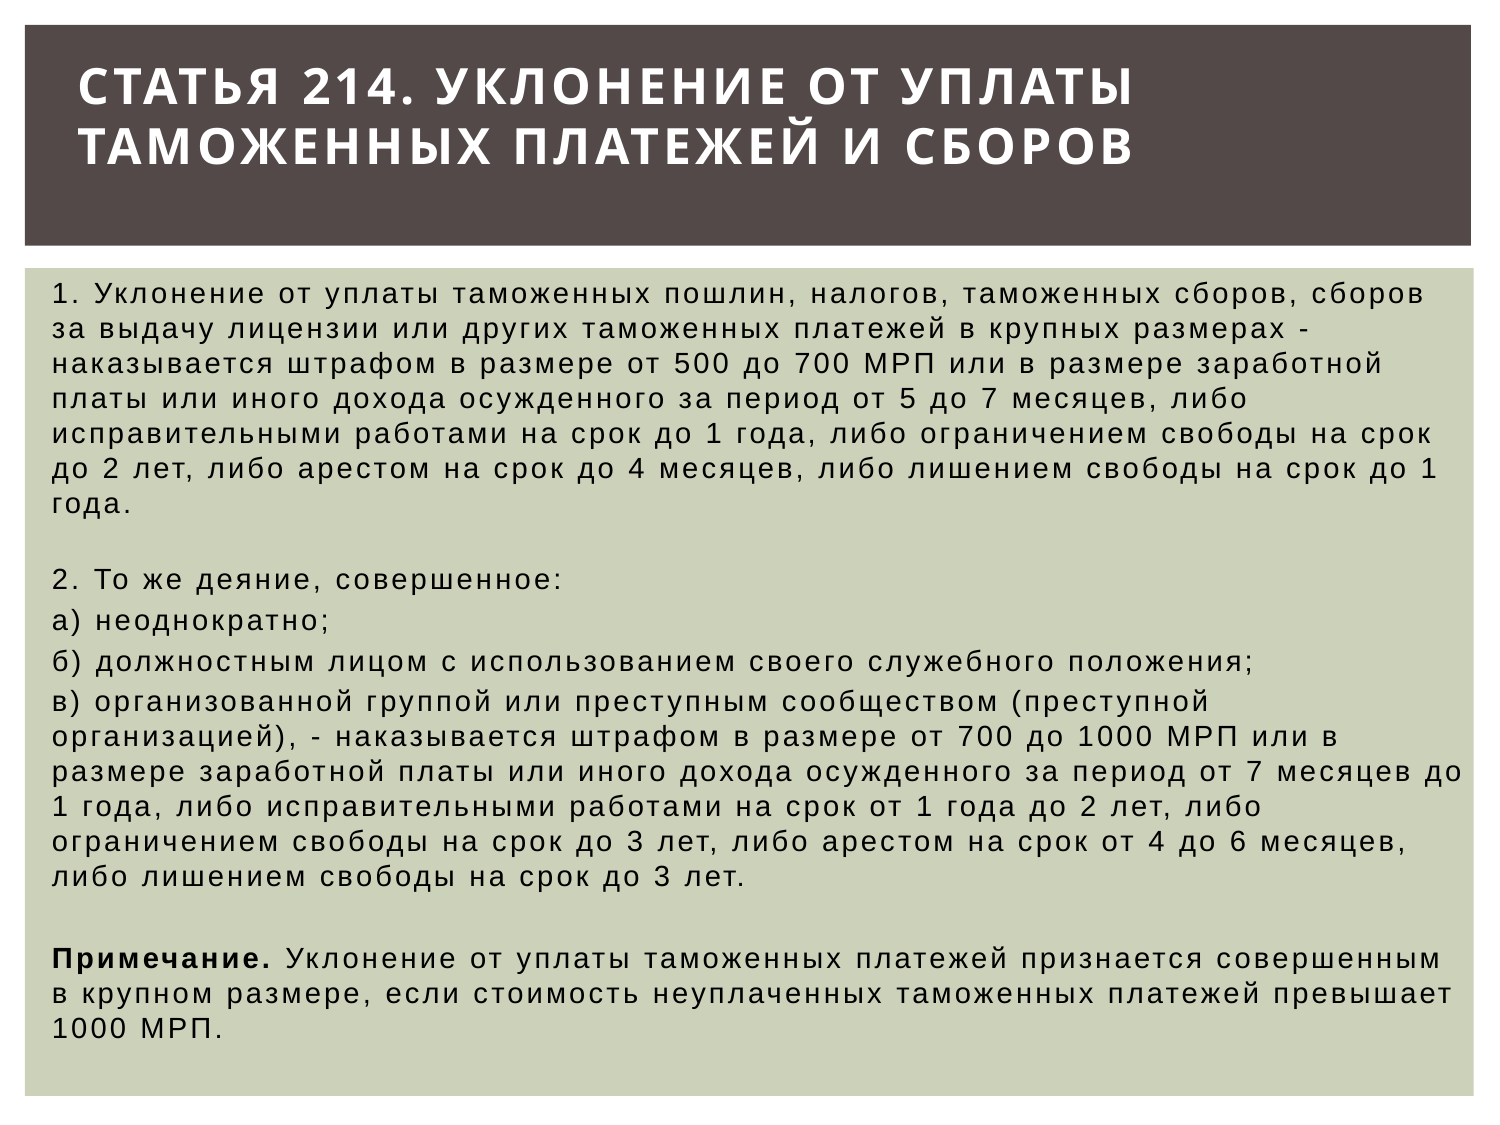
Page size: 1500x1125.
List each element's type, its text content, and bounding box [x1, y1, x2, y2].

list 1. Уклонение от уплаты таможенных пошлин, налогов, таможенных сборов, сборов за выдачу лицензии или других таможенных платежей в крупных размерах - наказывается штрафом в размере от 500 до 700 МРП или в размере заработной платы или иного дохода осужденного за период от 5 до 7 месяцев, либо исправительными работами на срок до 1 года, либо ограничением свободы на срок до 2 лет, либо арестом на срок до 4 месяцев, либо лишением свободы на срок до 1 года. 2. То же деяние, совершенное: а) неоднократно; б) должностным лицом с использованием своего служебного положения; в) организованной группой или преступным сообществом (преступной организацией), - наказывается штрафом в размере от 700 до 1000 МРП или в размере заработной платы или иного дохода осужденного за период от 7 месяцев до 1 года, либо исправительными работами на срок от 1 года до 2 лет, либо ограничением свободы на срок до 3 лет, либо арестом на срок от 4 до 6 месяцев, либо лишением свободы на срок до 3 лет. Примечание. Уклонение от уплаты таможенных платежей признается совершенным в крупном размере, если стоимость неуплаченных таможенных платежей превышает 1000 МРП. [29, 267, 1483, 1125]
title Статья 214. Уклонение от уплаты таможенных платежей и сборов [62, 58, 1438, 232]
